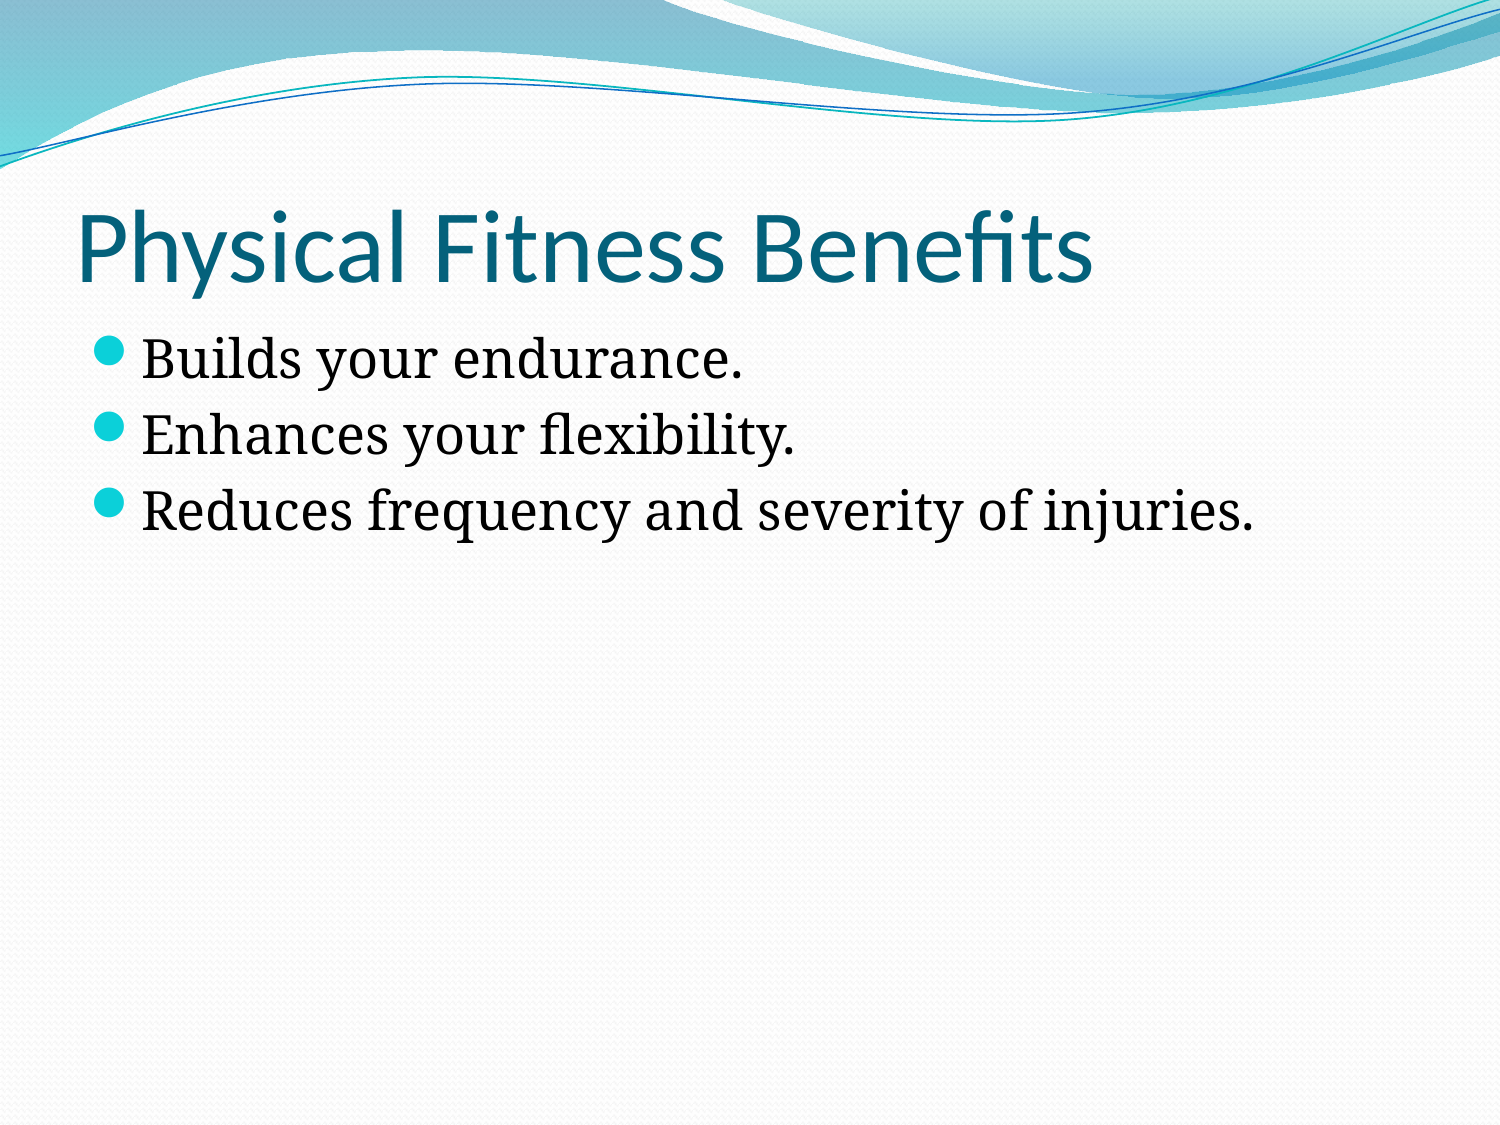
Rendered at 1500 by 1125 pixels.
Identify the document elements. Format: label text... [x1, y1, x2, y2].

list Builds your endurance. Enhances your flexibility. Reduces frequency and severity of injuries. [75, 317, 1425, 1038]
title Physical Fitness Benefits [75, 115, 1425, 303]
